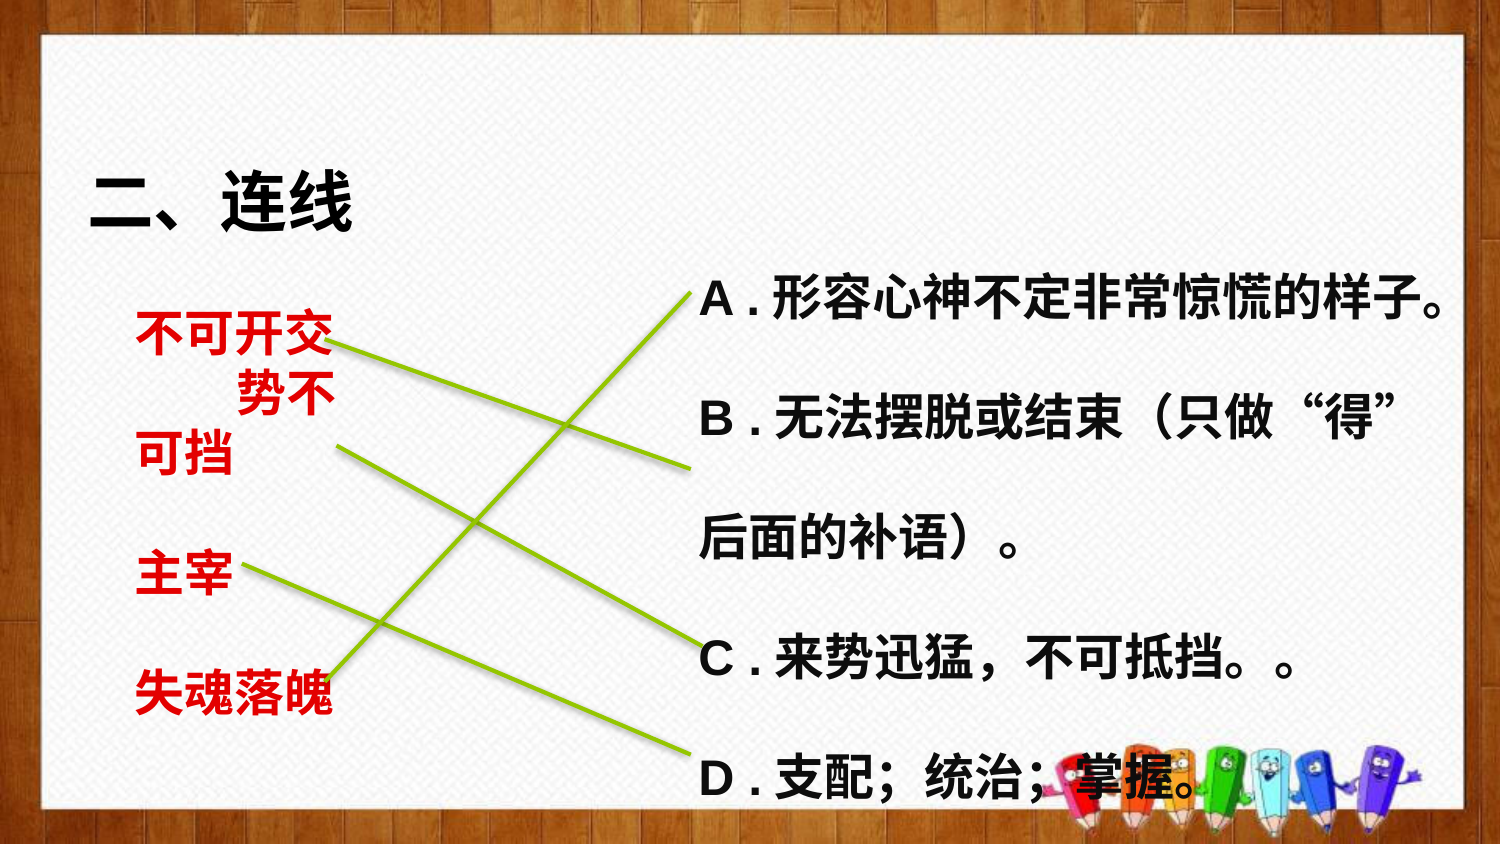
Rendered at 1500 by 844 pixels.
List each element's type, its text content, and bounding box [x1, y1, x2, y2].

text_box 不可开交 势不可挡 主宰 失魂落魄 [119, 293, 379, 789]
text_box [241, 563, 691, 755]
text_box 二、连线 [72, 152, 1112, 248]
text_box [324, 291, 691, 682]
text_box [696, 445, 703, 647]
picture [0, 0, 1500, 844]
text_box A .形容心神不定非常惊慌的样子。 B .无法摆脱或结束（只做“得”后面的补语）。 C .来势迅猛，不可抵挡。。 D .支配；统治；掌握。 [683, 197, 1480, 813]
